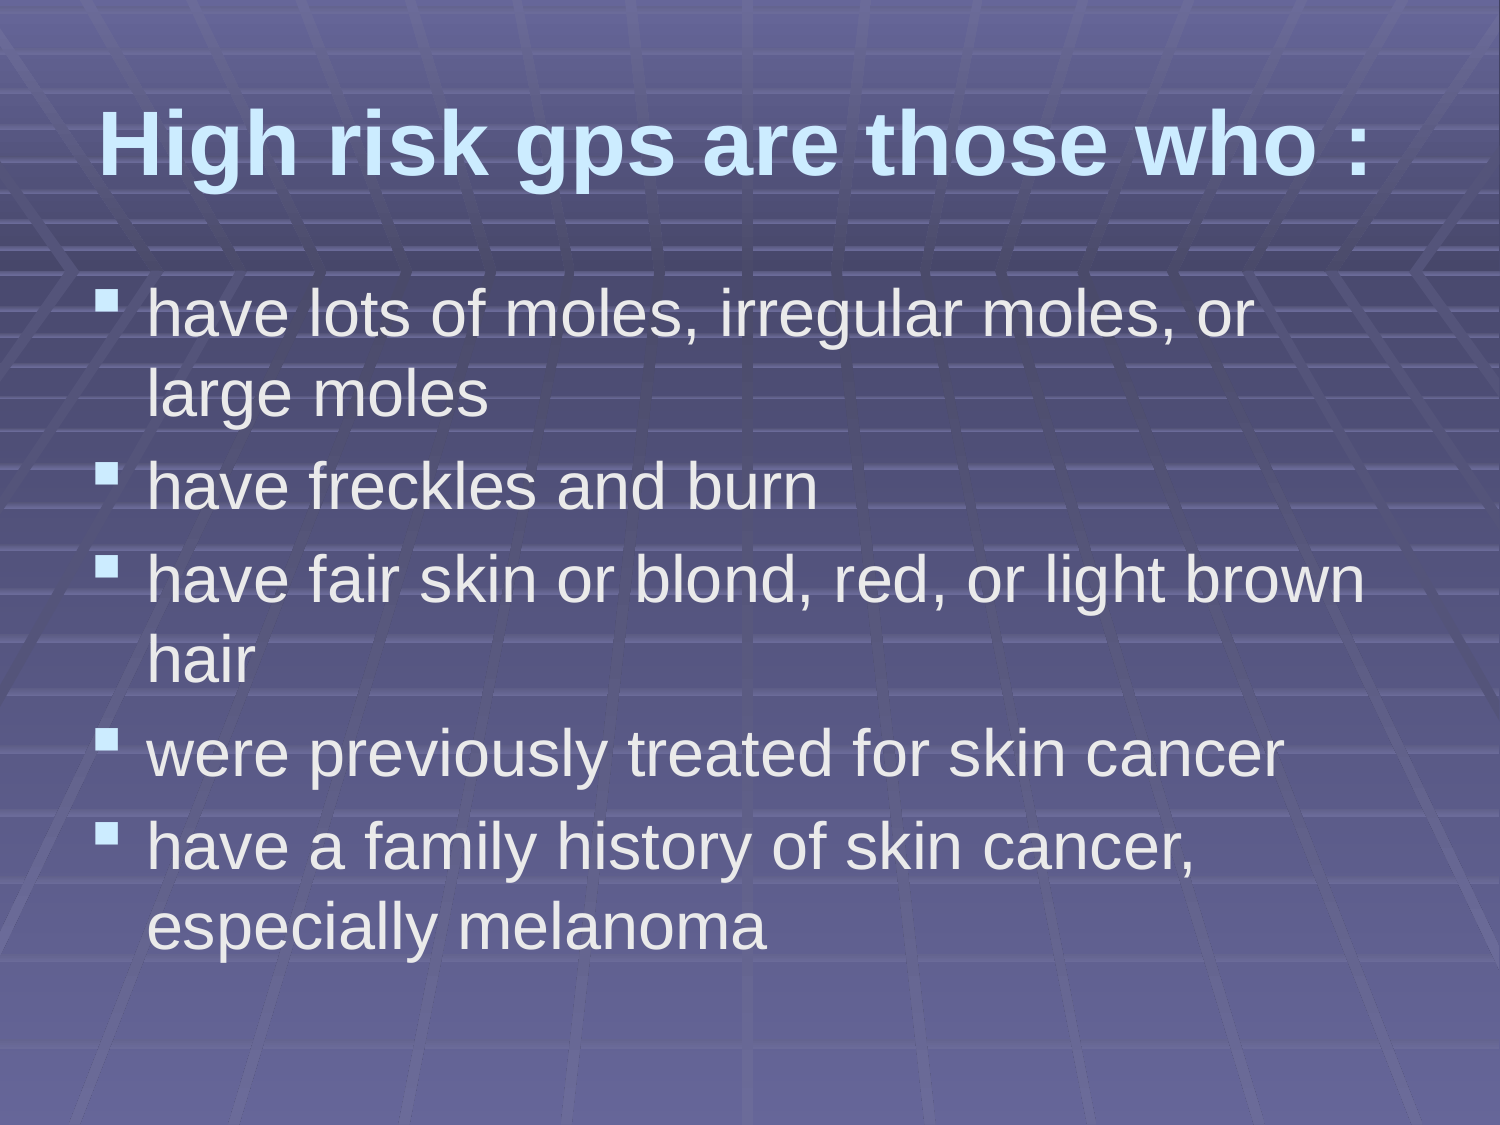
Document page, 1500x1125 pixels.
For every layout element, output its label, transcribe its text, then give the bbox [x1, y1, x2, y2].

list have lots of moles, irregular moles, or large moles have freckles and burn have fair skin or blond, red, or light brown hair were previously treated for skin cancer have a family history of skin cancer, especially melanoma [74, 261, 1425, 1001]
title High risk gps are those who : [74, 44, 1425, 233]
